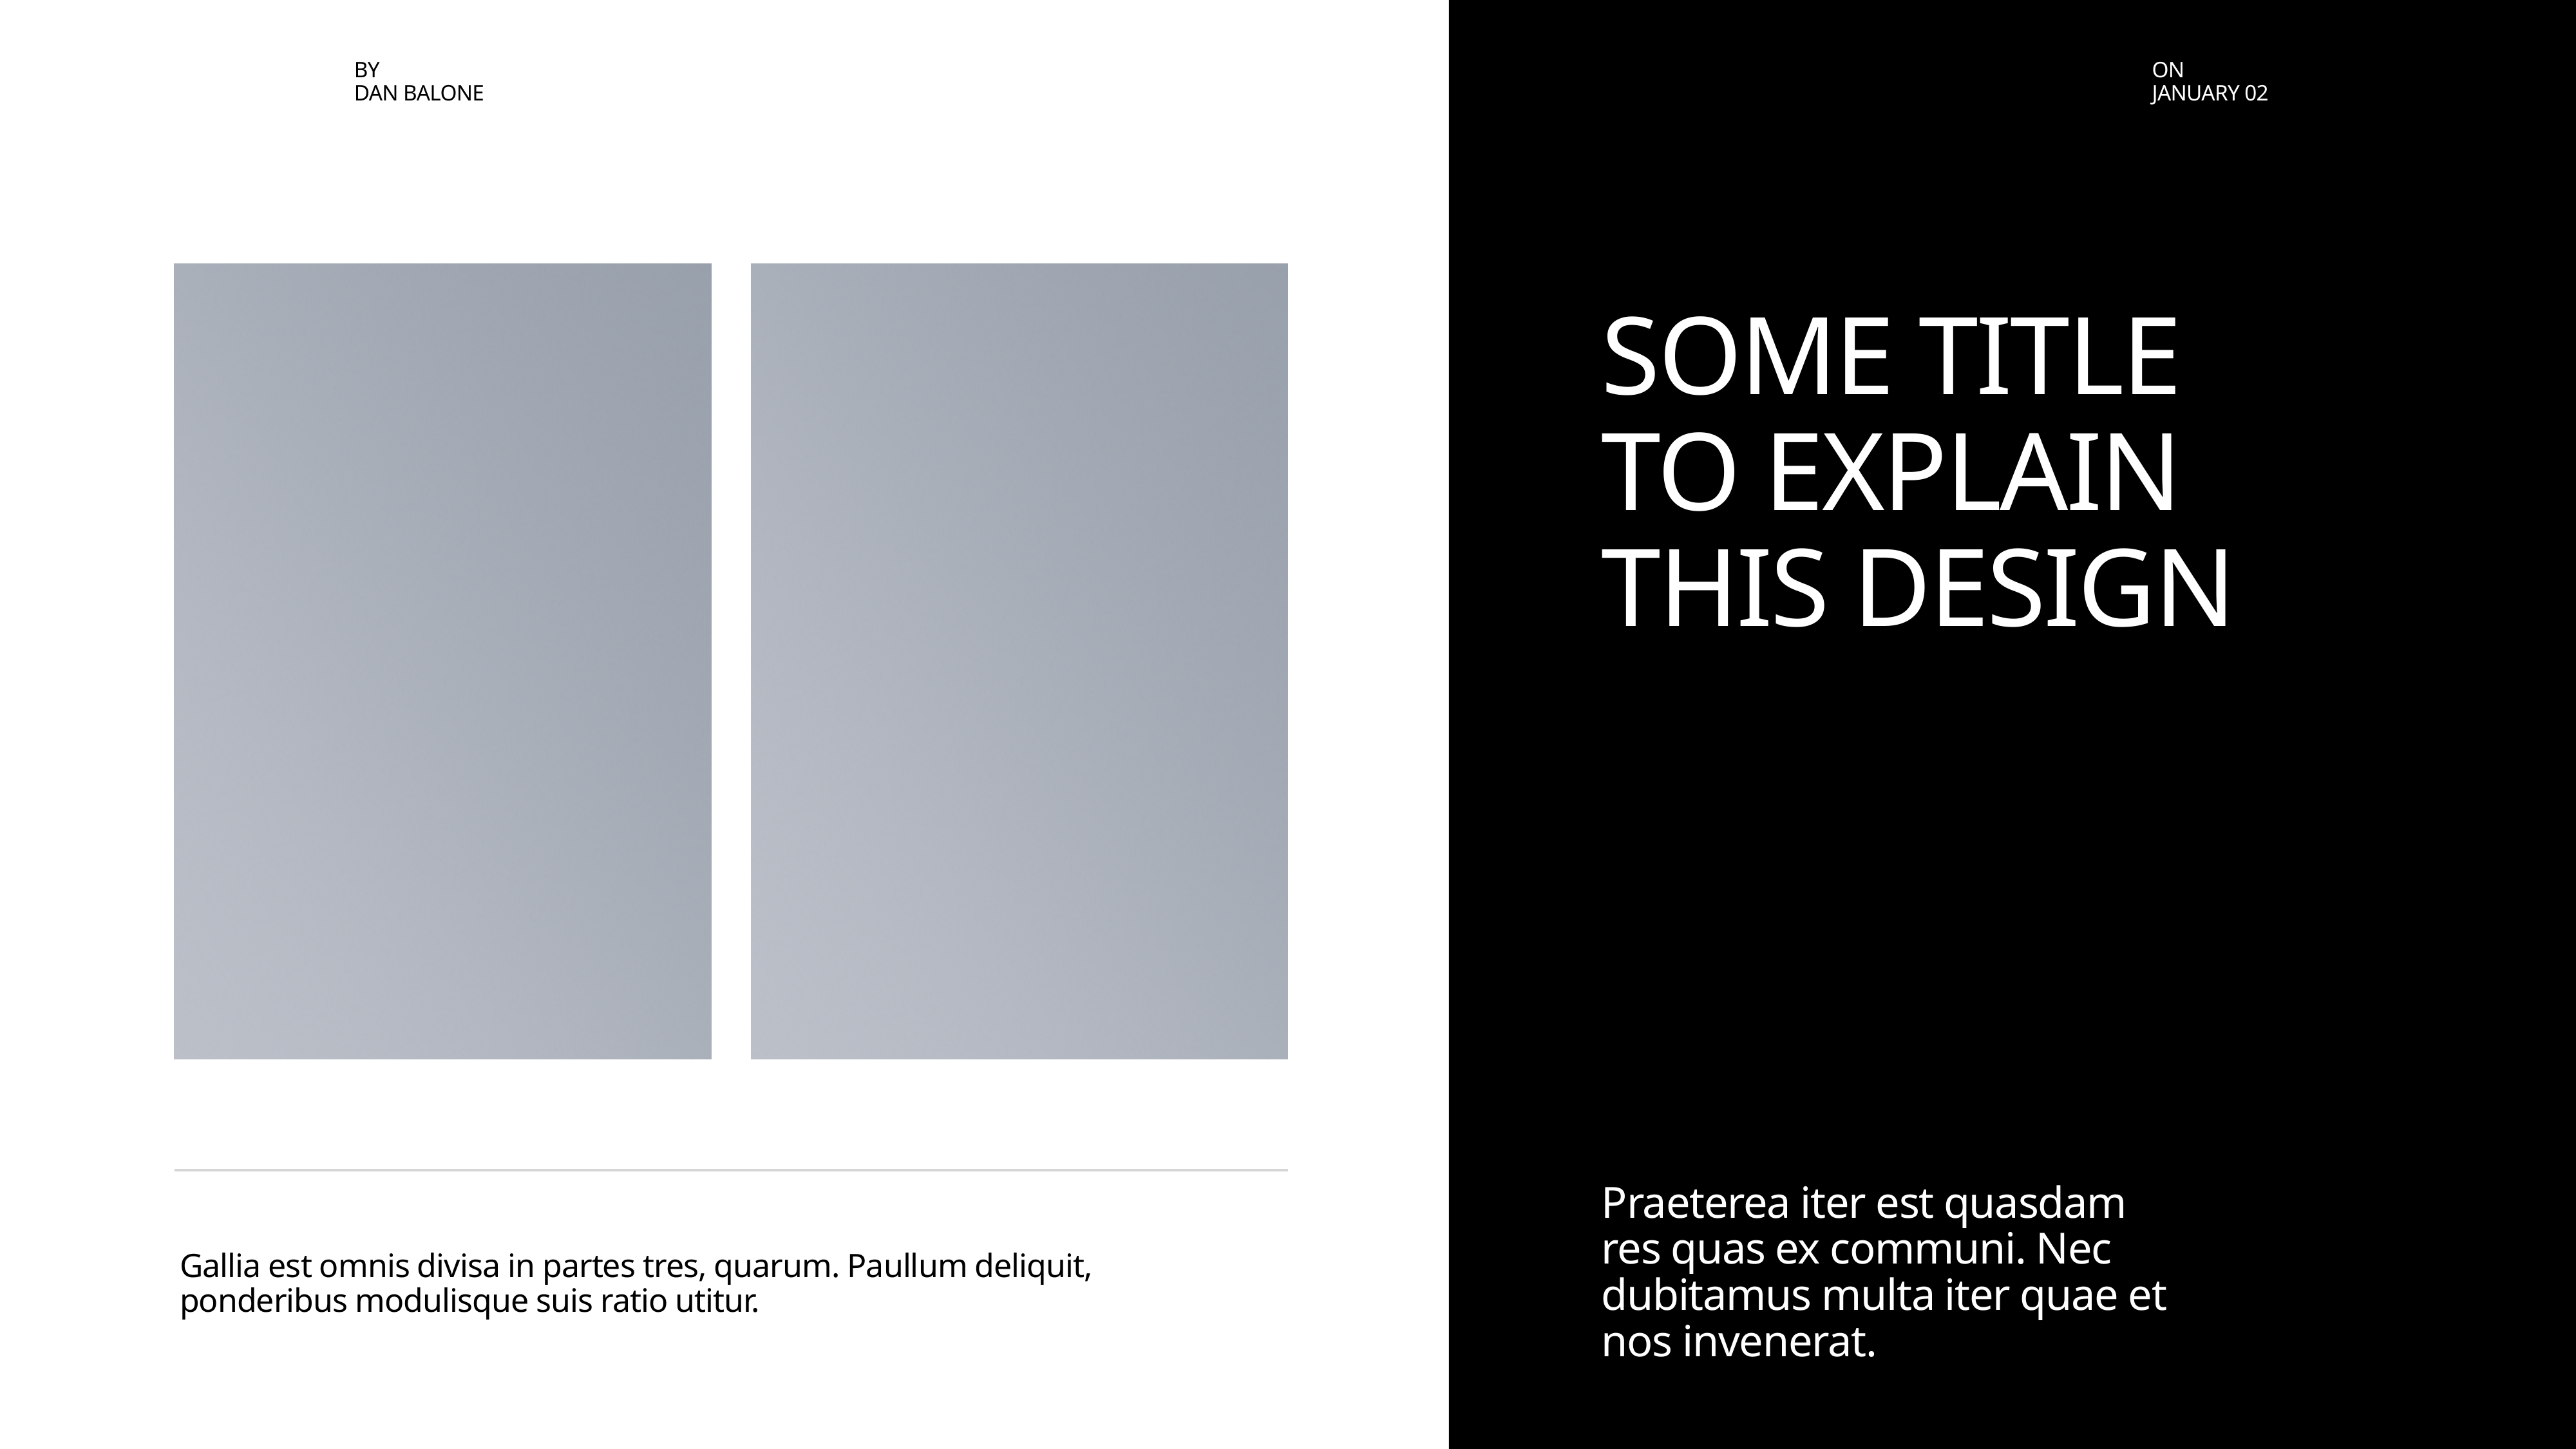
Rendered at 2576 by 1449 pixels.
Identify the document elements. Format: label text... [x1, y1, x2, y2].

list Gallia est omnis divisa in partes tres, quarum. Paullum deliquit, ponderibus modulisque suis ratio utitur. [174, 1244, 1210, 1372]
picture [174, 263, 712, 1059]
list SOME TITLE TO EXPLAIN THIS DESIGN [1595, 296, 2294, 834]
picture [751, 263, 1289, 1059]
list Praeterea iter est quasdam res quas ex communi. Nec dubitamus multa iter quae et nos invenerat. [1595, 1095, 2184, 1372]
